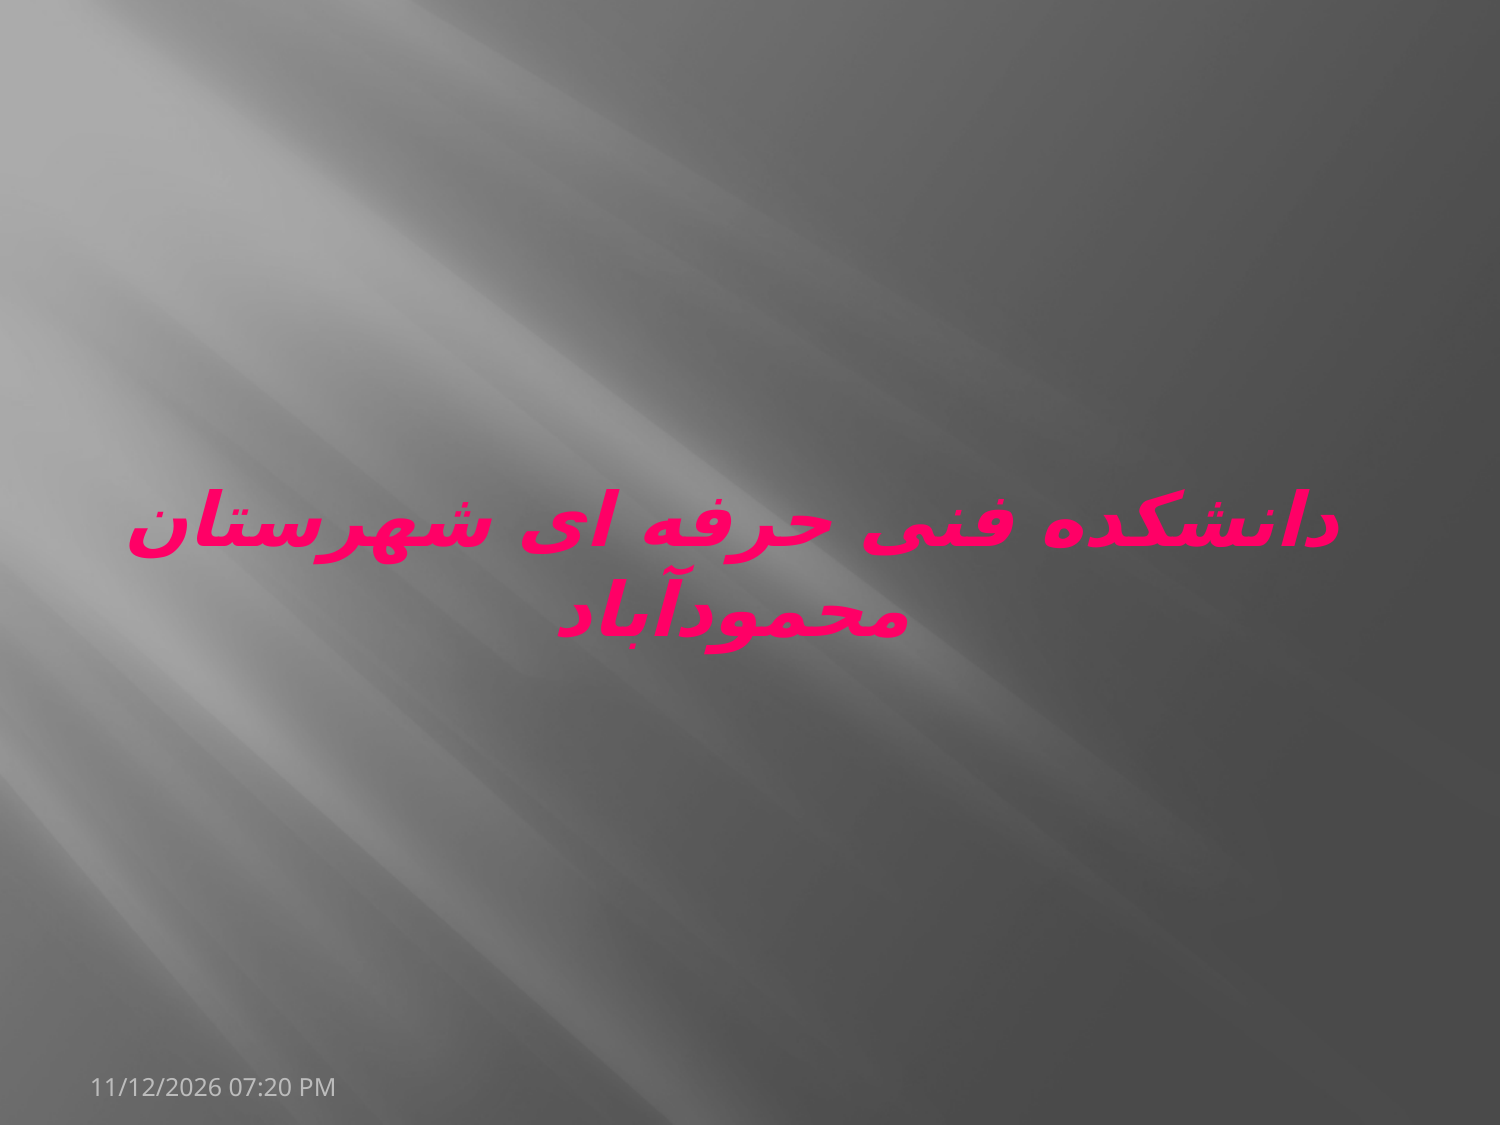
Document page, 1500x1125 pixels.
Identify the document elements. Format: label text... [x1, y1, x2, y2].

text_box دانشکده فنی حرفه ای شهرستان محمودآباد [88, 463, 1376, 659]
slide_number 18/دسامبر/29 [75, 1052, 425, 1113]
